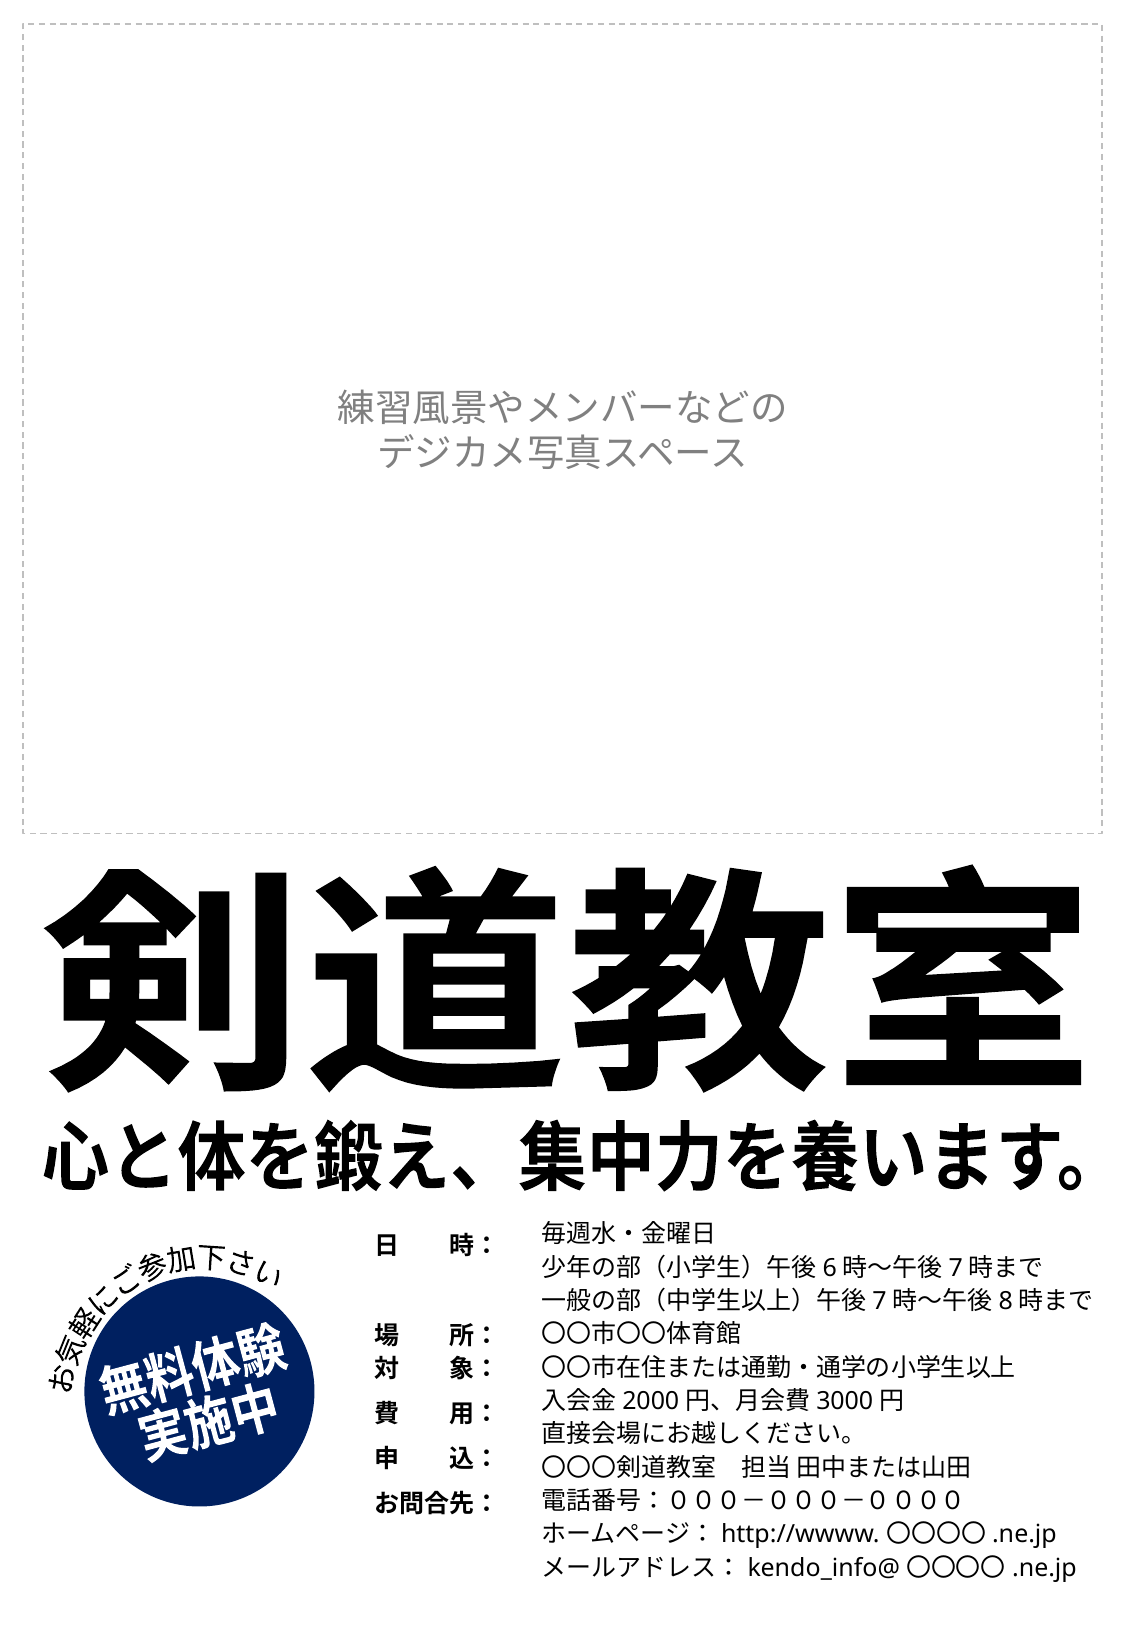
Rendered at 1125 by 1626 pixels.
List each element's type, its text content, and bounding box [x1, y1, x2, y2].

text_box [84, 1276, 315, 1507]
text_box 練習風景やメンバーなどの デジカメ写真スペース [22, 23, 1102, 834]
text_box 日 時： 場 所： 対 象： 費 用： 申 込： お問合先： [359, 1207, 515, 1526]
text_box 毎週水・金曜日 少年の部（小学生）午後6時～午後7時まで 一般の部（中学生以上）午後7時～午後8時まで 〇〇市〇〇体育館 〇〇市在住または通勤・通学の小学生以上 入会金2000円、月会費3000円 直接会場にお越しください。 〇〇〇剣道教室 担当 田中または山田 電話番号：０００－０００－００００ ホームページ：http://wwww.〇〇〇〇.ne.jp メールアドレス：kendo_info@〇〇〇〇.ne.jp [526, 1207, 1109, 1589]
